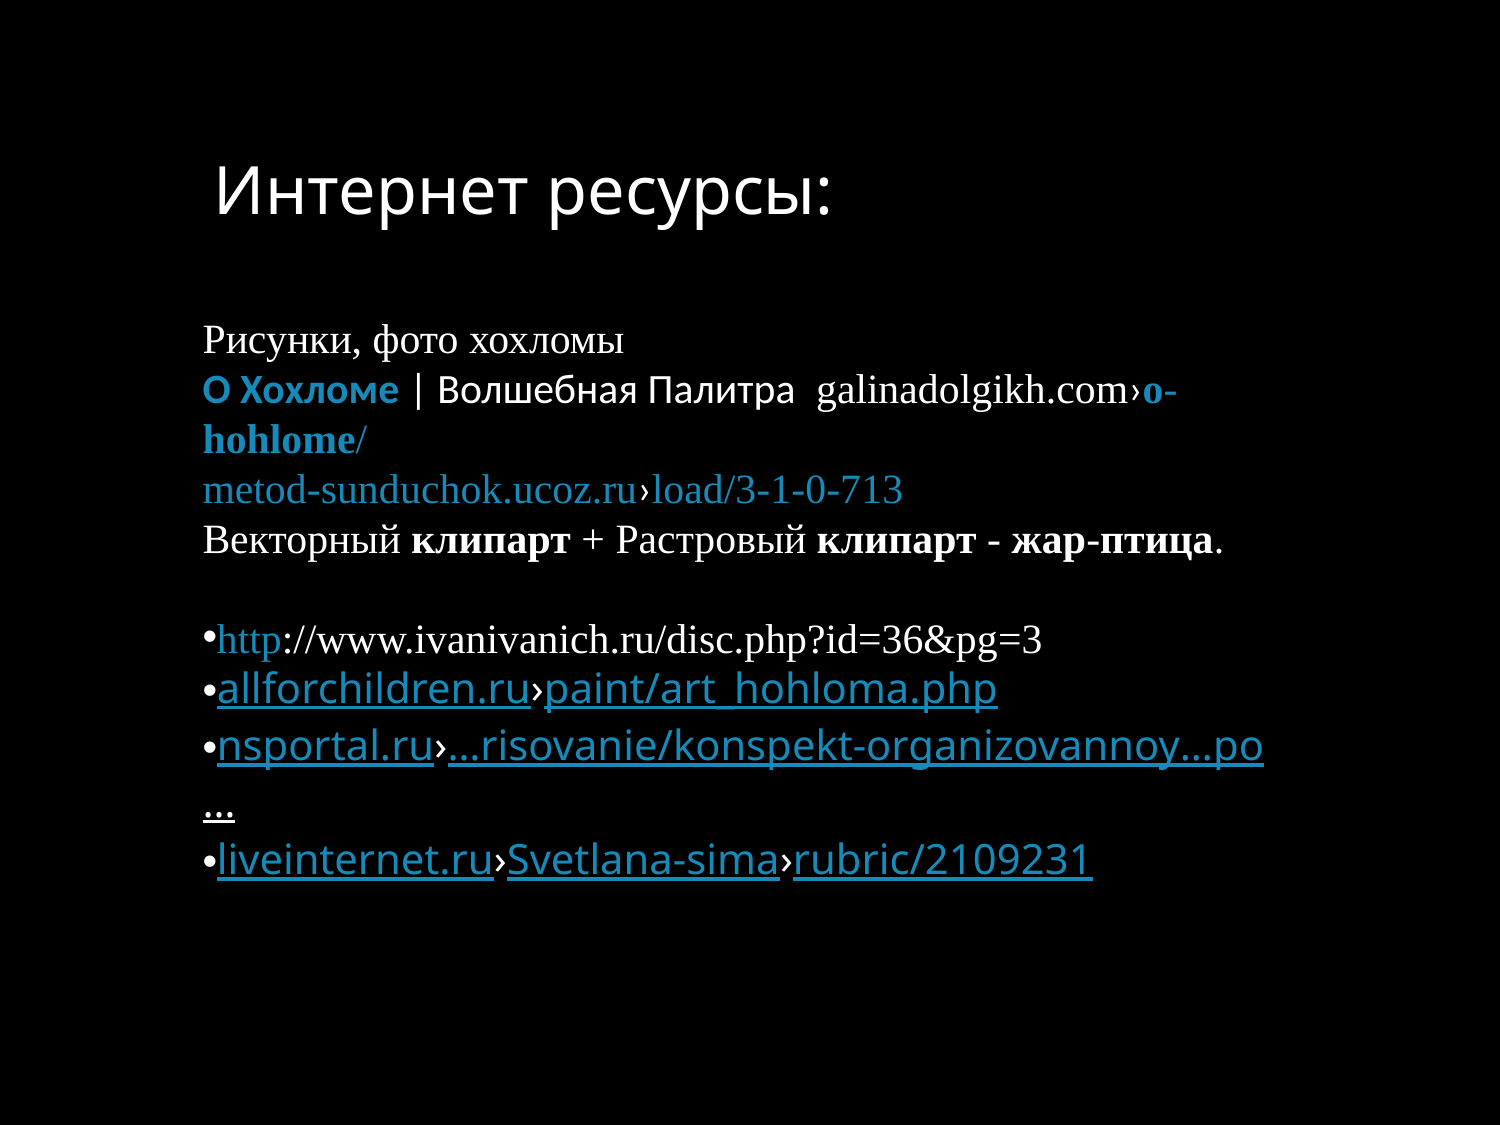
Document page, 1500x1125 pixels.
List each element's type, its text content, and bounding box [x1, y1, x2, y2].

text_box Рисунки, фото хохломы О Хохломе | Волшебная Палитра galinadolgikh.com›o-hohlome/ metod-sunduchok.ucoz.ru›load/3-1-0-713 Векторный клипарт + Растровый клипарт - жар-птица. http://www.ivanivanich.ru/disc.php?id=36&pg=3 allforchildren.ru›paint/art_hohloma.php nsportal.ru›…risovanie/konspekt-organizovannoy…po… liveinternet.ru›Svetlana-sima›rubric/2109231 [187, 303, 1301, 992]
text_box Интернет ресурсы: [199, 140, 856, 236]
